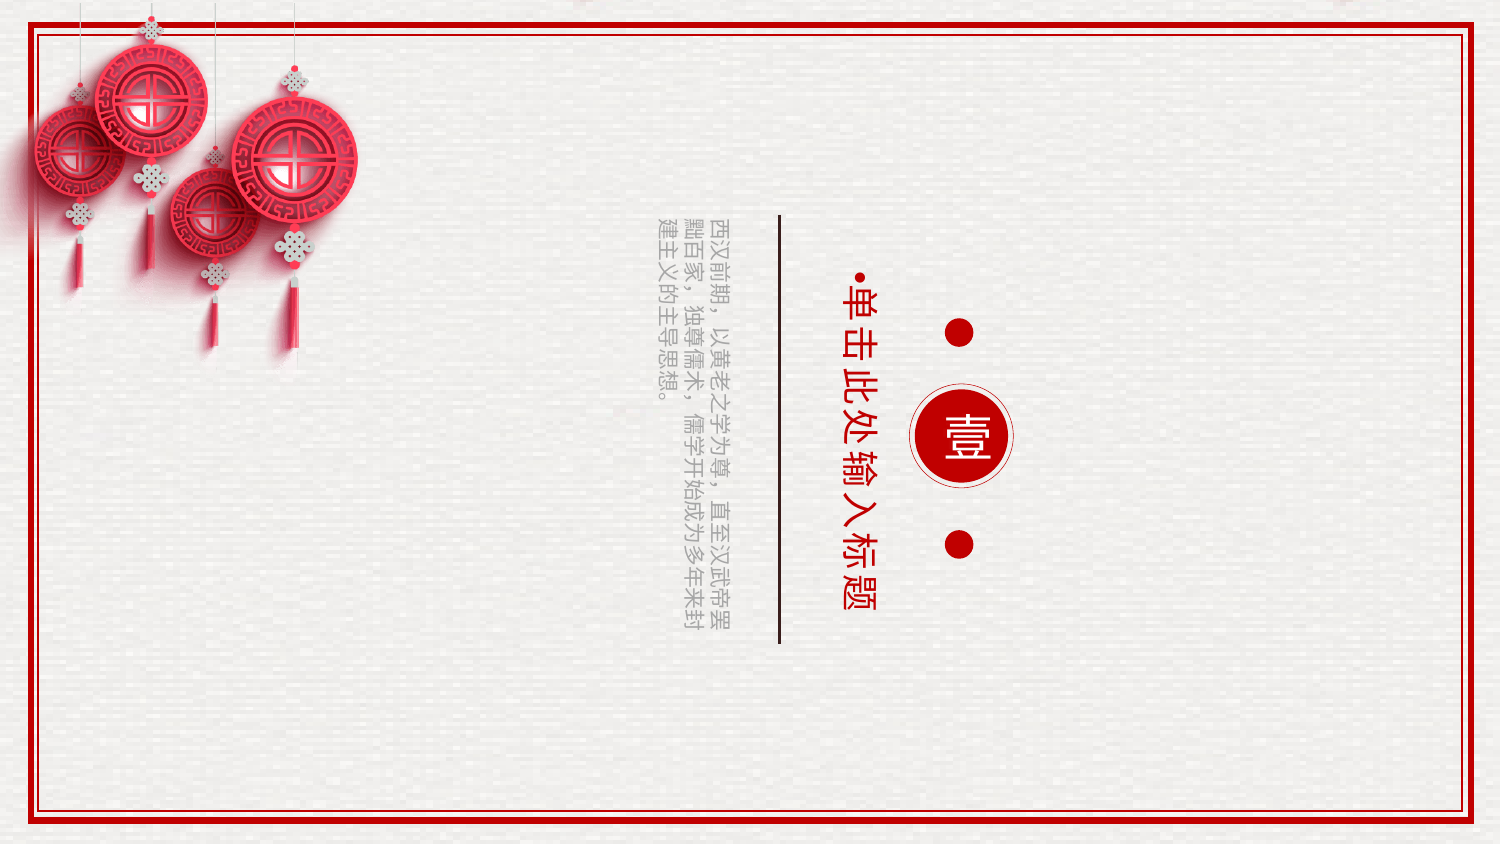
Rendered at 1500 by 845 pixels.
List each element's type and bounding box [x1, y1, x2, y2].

picture [0, 0, 1500, 844]
text_box [909, 383, 1014, 488]
